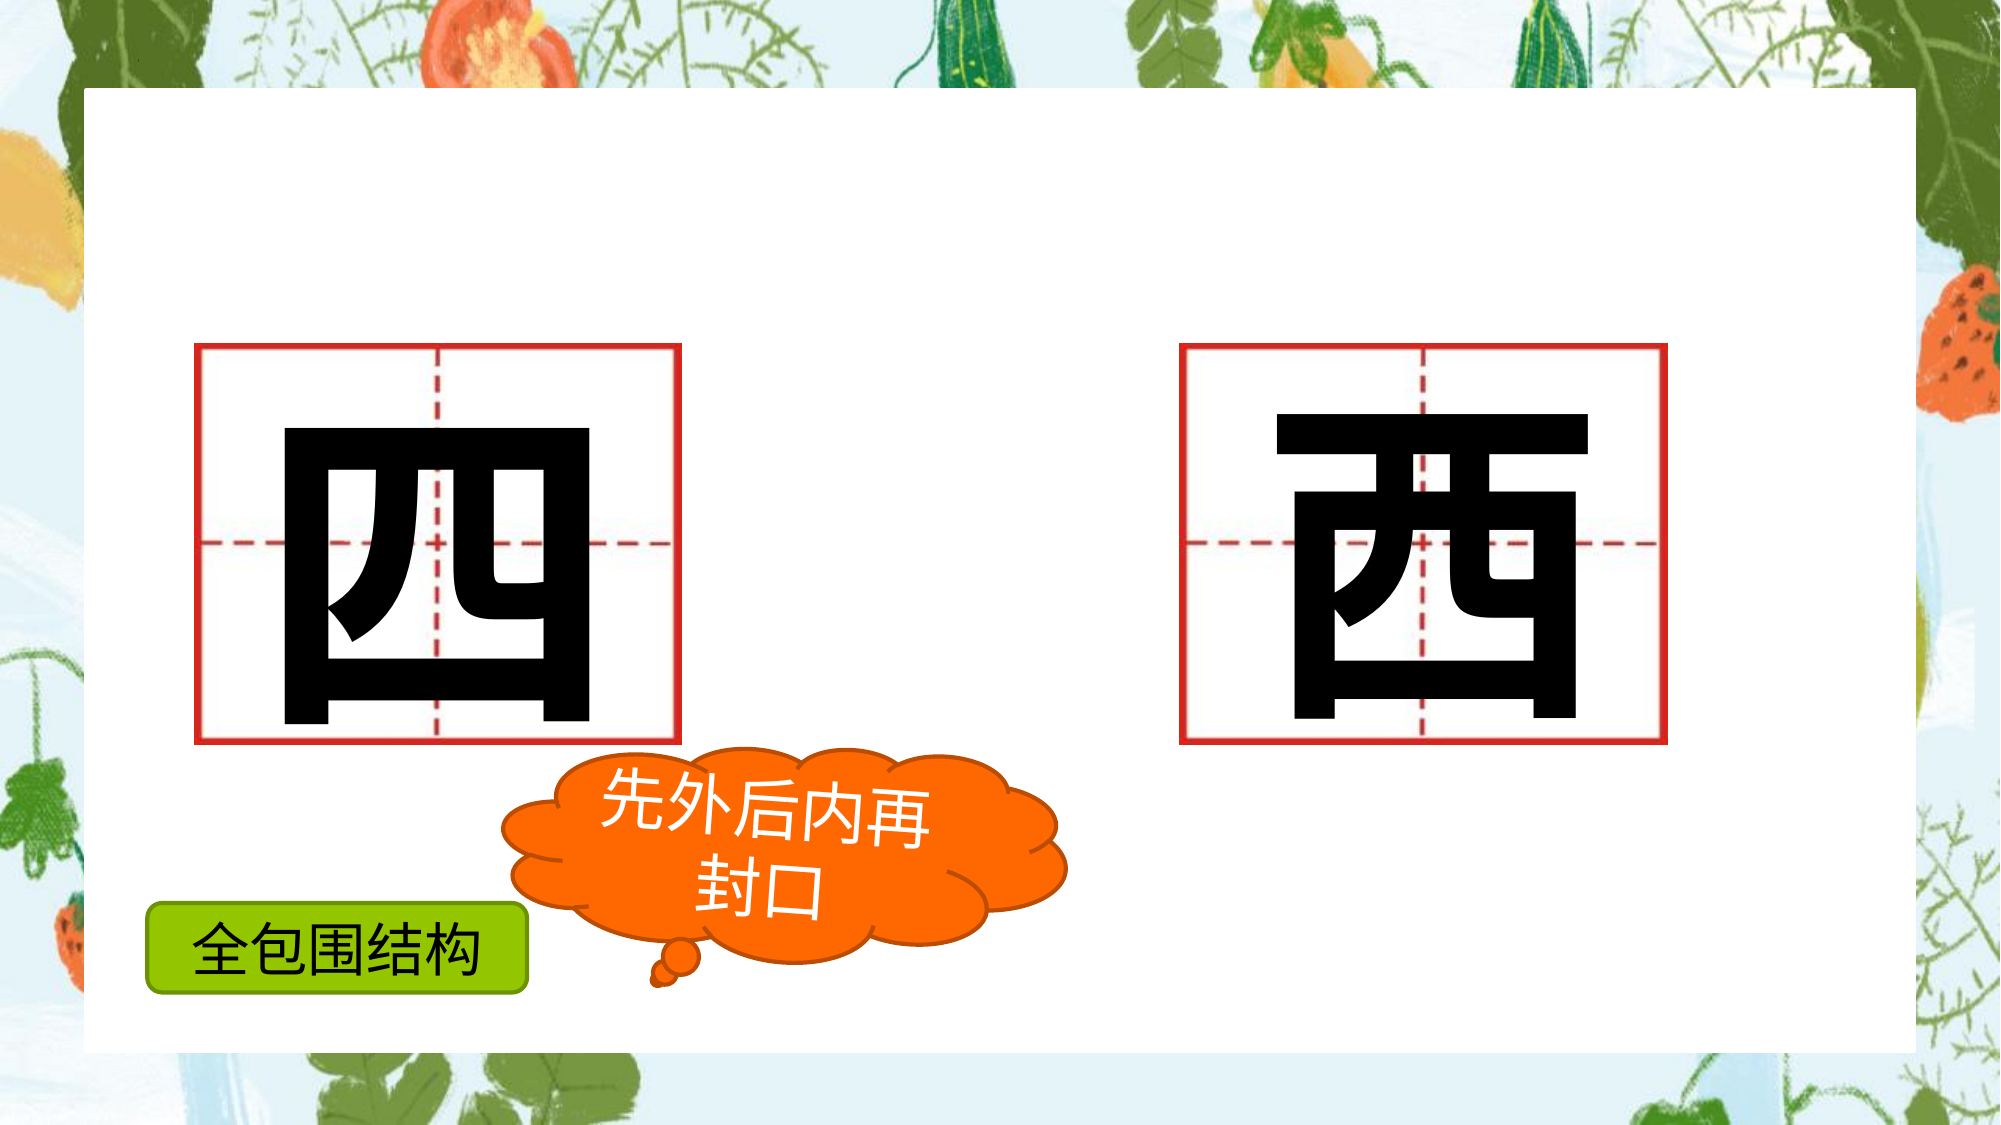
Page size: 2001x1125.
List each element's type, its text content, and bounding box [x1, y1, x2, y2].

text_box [193, 336, 682, 789]
text_box 全包围结构 [145, 900, 530, 995]
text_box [1179, 318, 1668, 771]
text_box 先外后内再封口 [500, 746, 1068, 989]
picture [0, 0, 2000, 1125]
